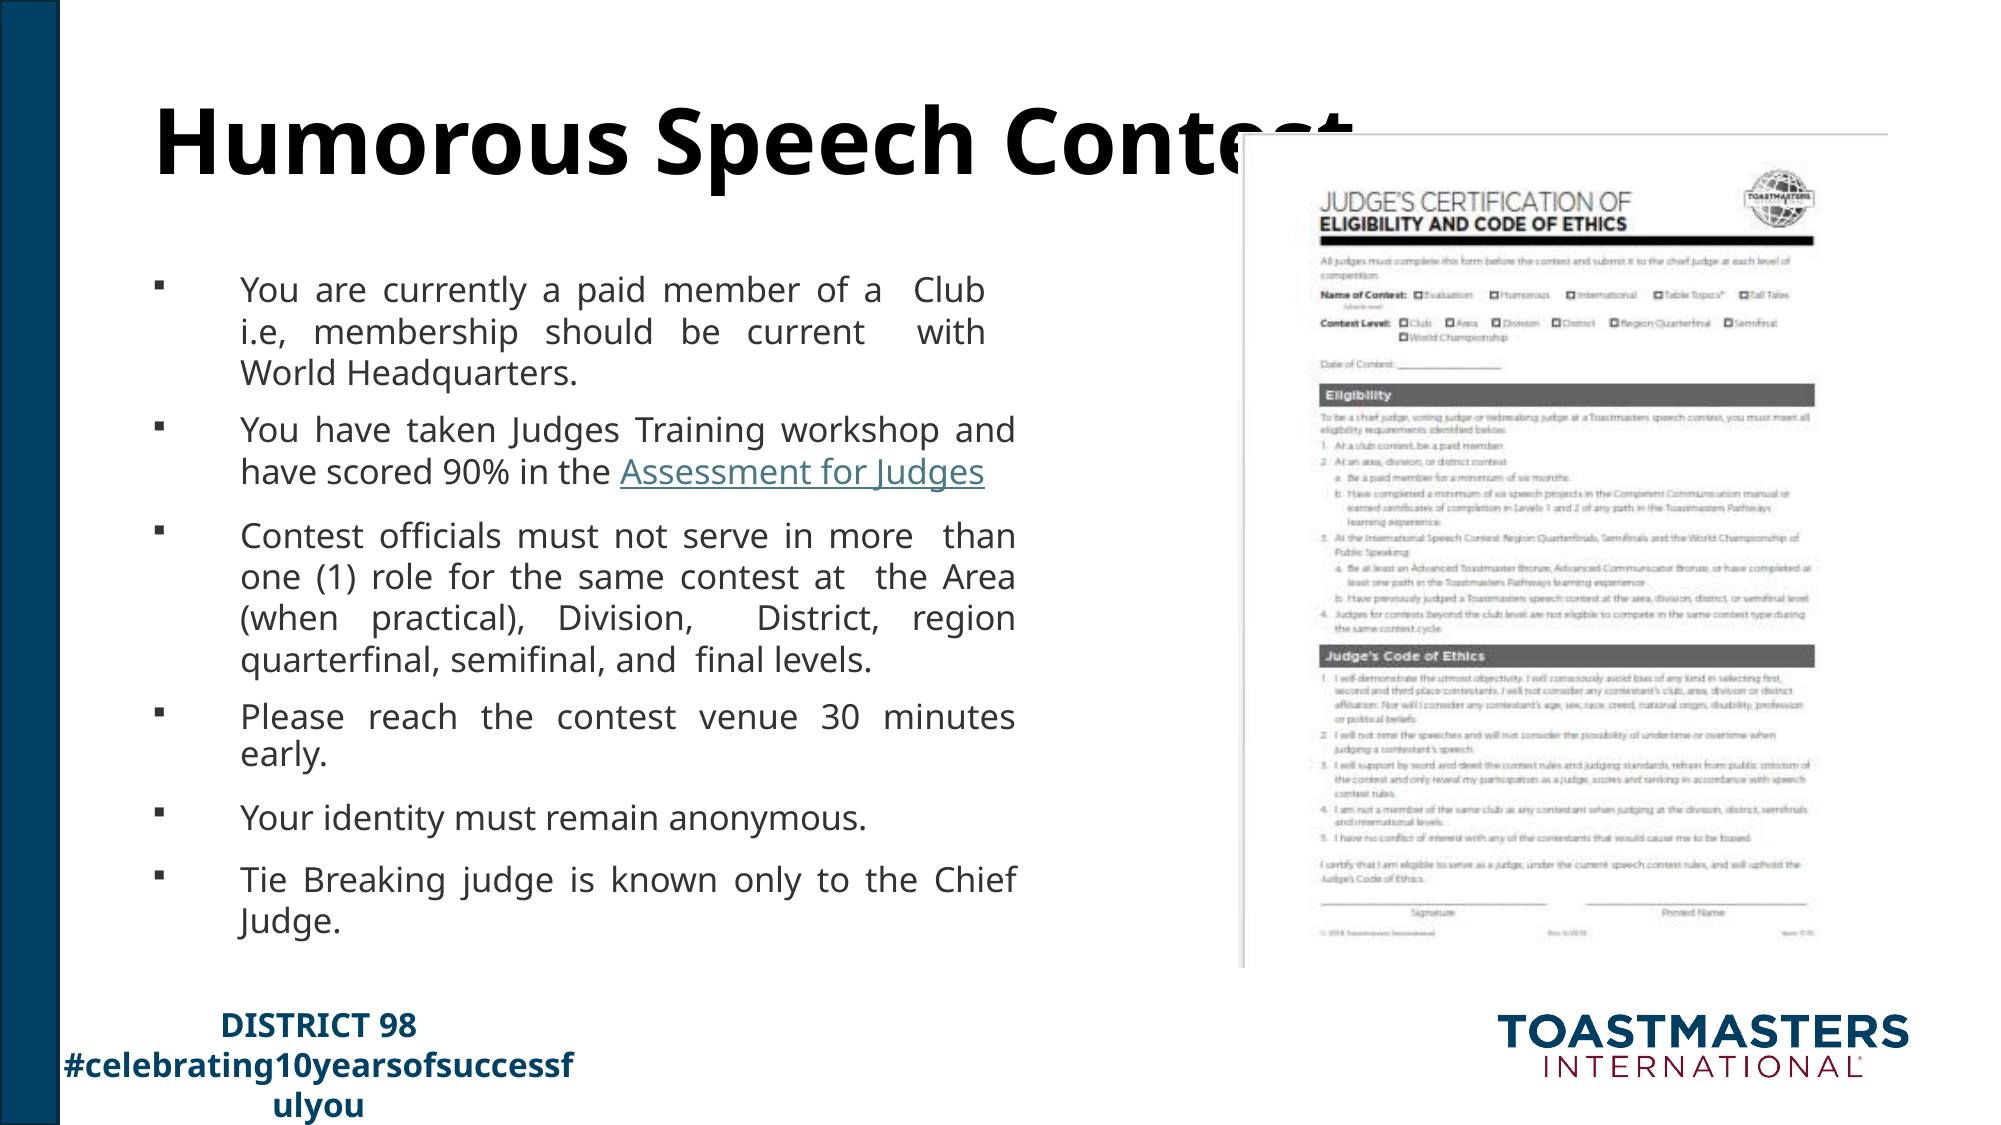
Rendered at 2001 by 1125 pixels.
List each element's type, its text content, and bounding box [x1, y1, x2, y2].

list You are currently a paid member of a Club i.e, membership should be current with World Headquarters. You have taken Judges Training workshop and have scored 90% in the Assessment for Judges Contest officials must not serve in more than one (1) role for the same contest at the Area (when practical), Division, District, region quarterfinal, semifinal, and final levels. Please reach the contest venue 30 minutes early. Your identity must remain anonymous. Tie Breaking judge is known only to the Chief Judge. [137, 260, 1033, 950]
text_box [0, 0, 60, 1125]
title Humorous Speech Contest [137, 59, 1944, 229]
text_box DISTRICT 98 #celebrating10yearsofsuccessfulyou [40, 996, 598, 1125]
picture [1237, 131, 2000, 1125]
